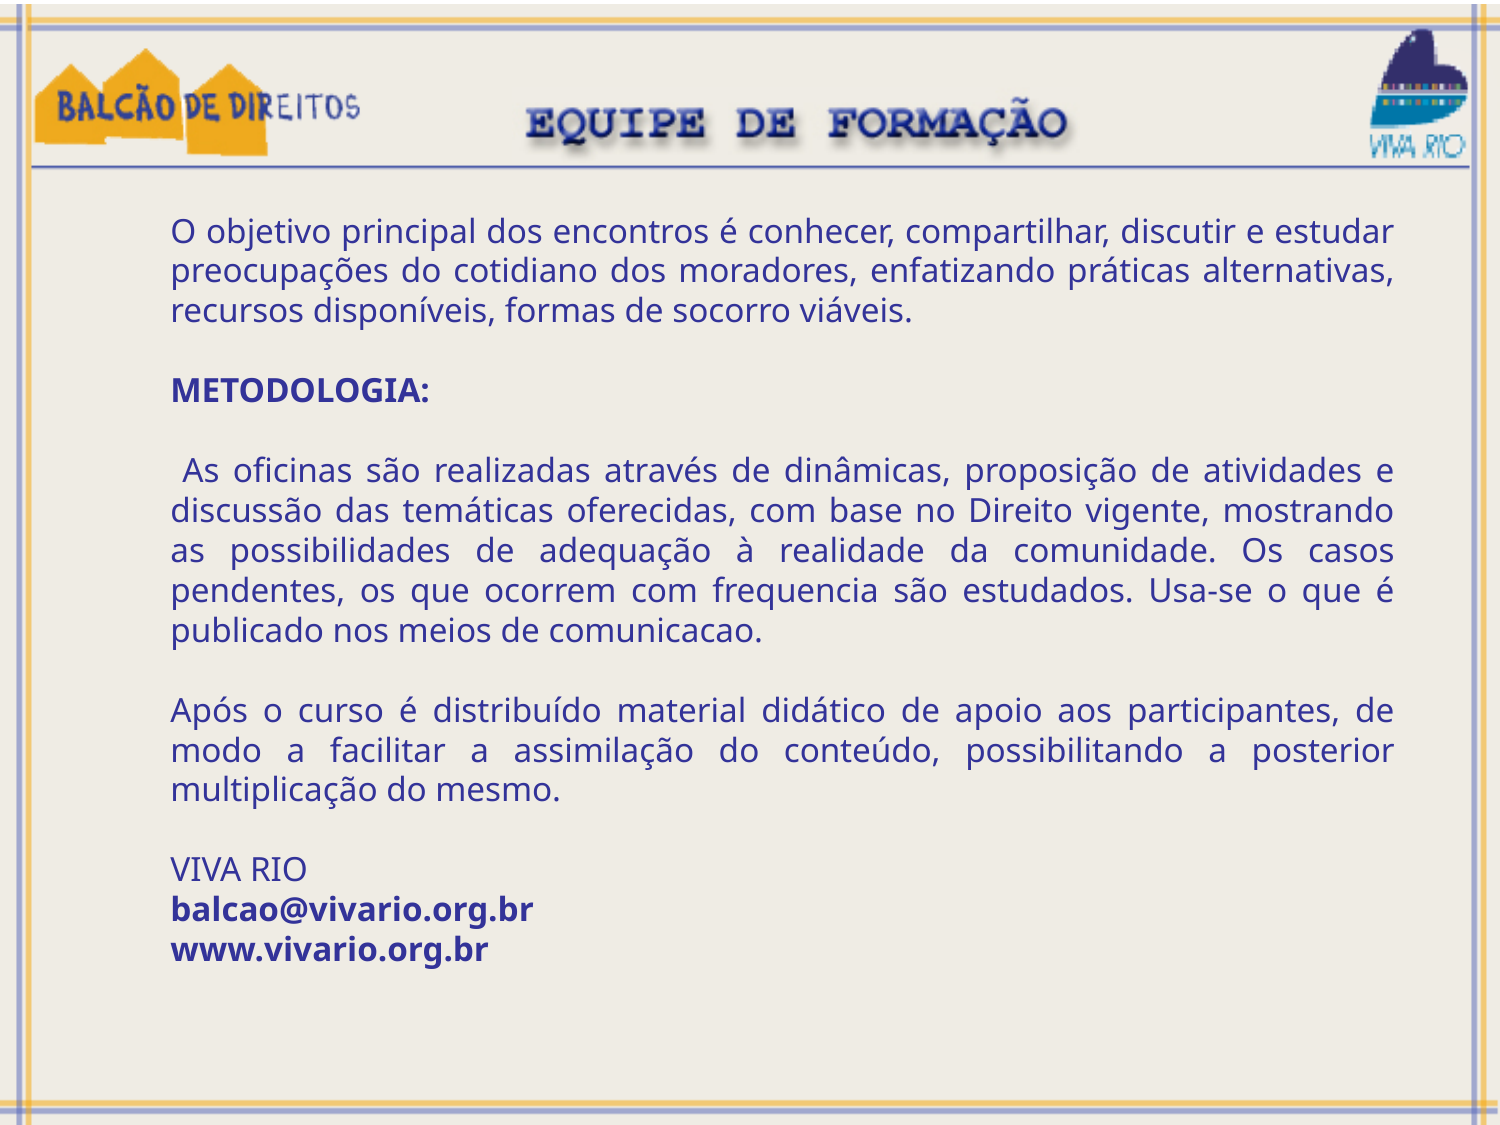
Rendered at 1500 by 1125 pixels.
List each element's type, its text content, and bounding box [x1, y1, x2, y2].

text_box O objetivo principal dos encontros é conhecer, compartilhar, discutir e estudar preocupações do cotidiano dos moradores, enfatizando práticas alternativas, recursos disponíveis, formas de socorro viáveis. METODOLOGIA: As oficinas são realizadas através de dinâmicas, proposição de atividades e discussão das temáticas oferecidas, com base no Direito vigente, mostrando as possibilidades de adequação à realidade da comunidade. Os casos pendentes, os que ocorrem com frequencia são estudados. Usa-se o que é publicado nos meios de comunicacao. Após o curso é distribuído material didático de apoio aos participantes, de modo a facilitar a assimilação do conteúdo, possibilitando a posterior multiplicação do mesmo. VIVA RIO balcao@vivario.org.br www.vivario.org.br [61, 162, 1412, 976]
picture [0, 4, 1500, 1125]
